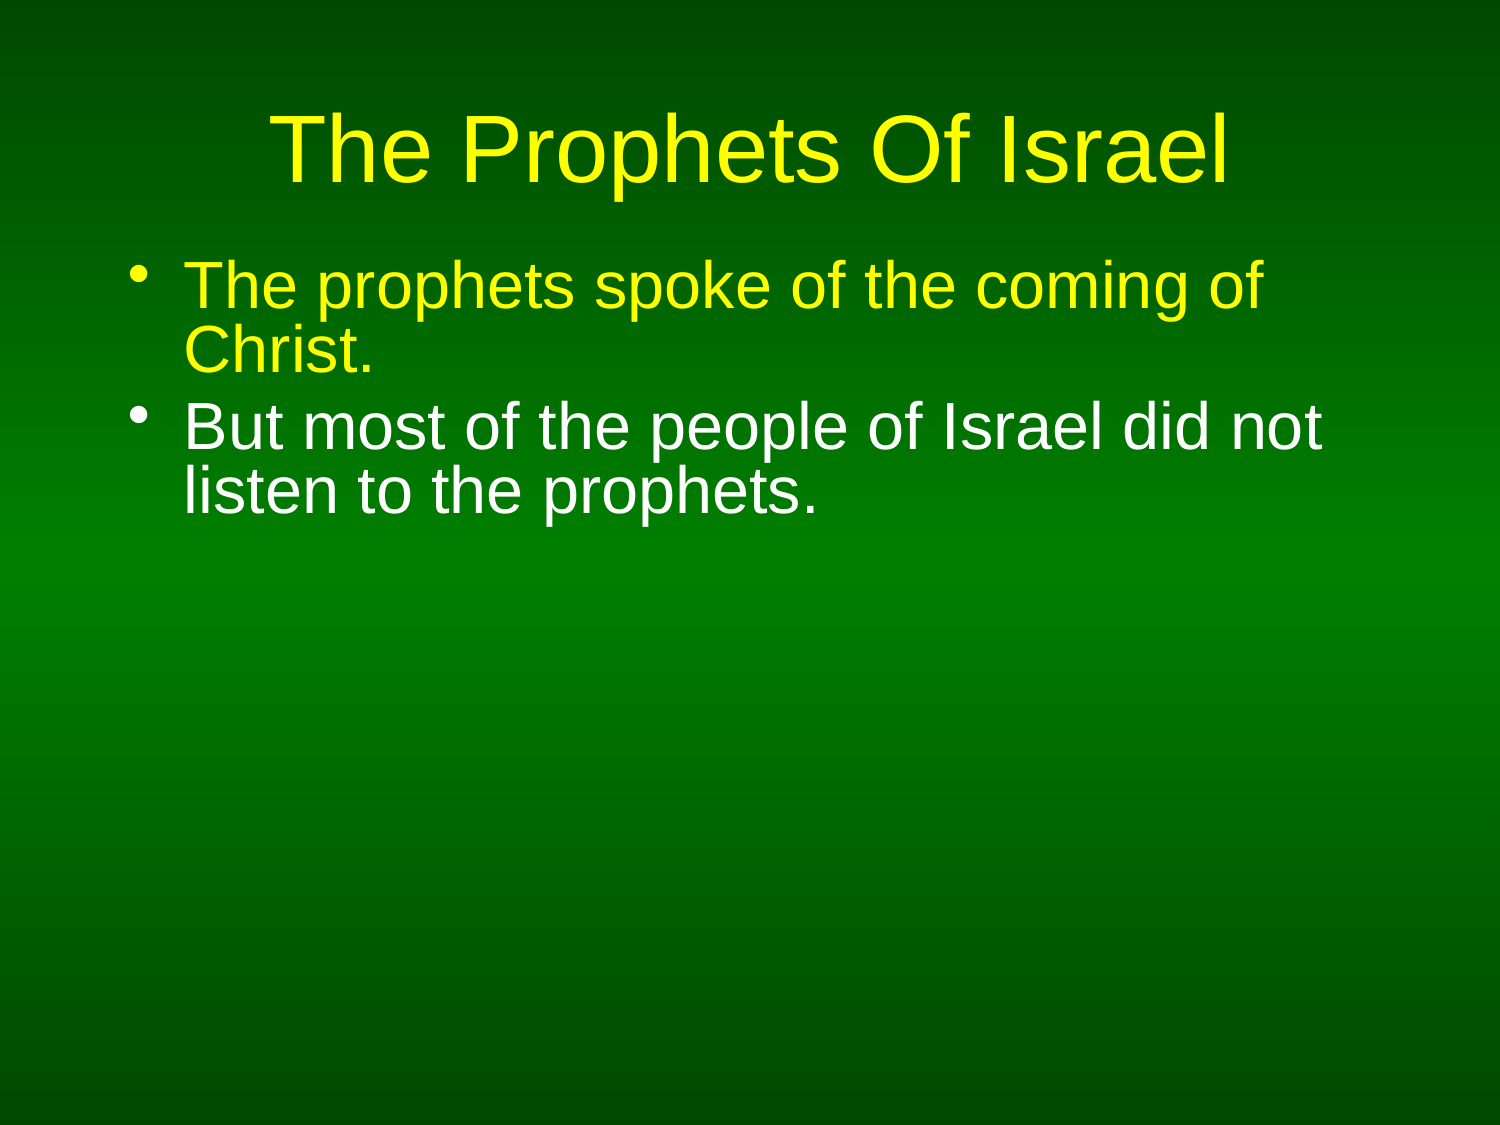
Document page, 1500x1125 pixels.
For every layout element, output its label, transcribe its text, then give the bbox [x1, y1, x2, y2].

list The prophets spoke of the coming of Christ. But most of the people of Israel did not listen to the prophets. [112, 249, 1438, 600]
title The Prophets Of Israel [37, 50, 1463, 238]
